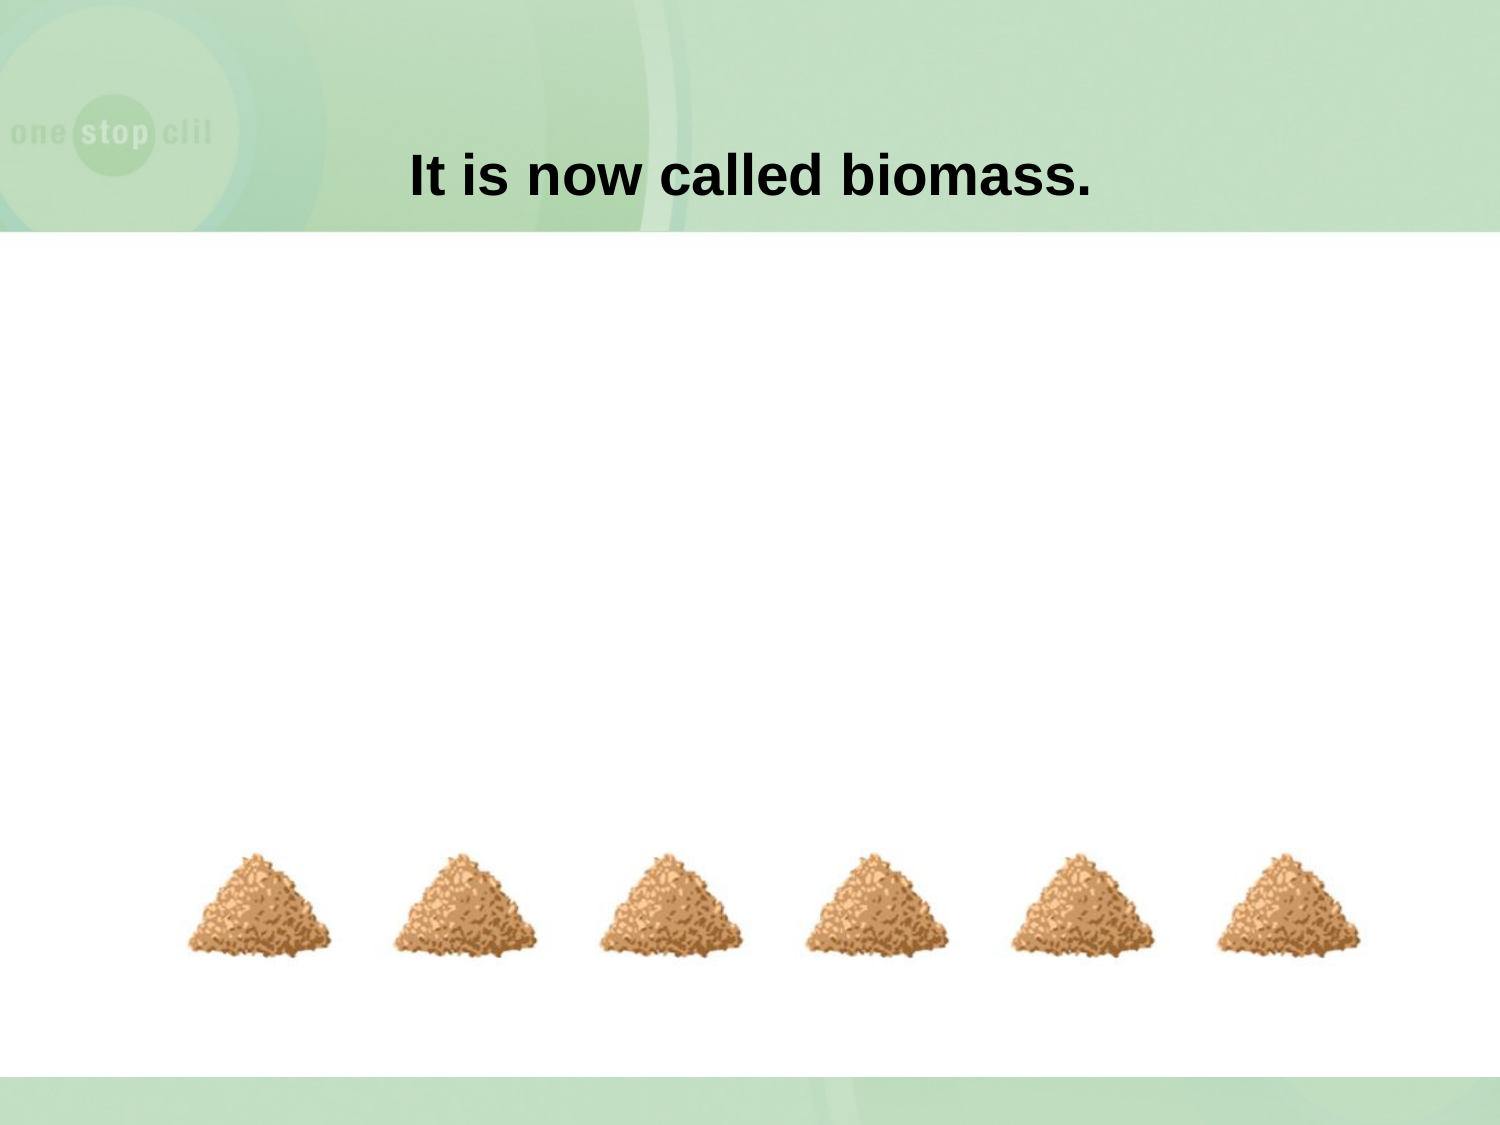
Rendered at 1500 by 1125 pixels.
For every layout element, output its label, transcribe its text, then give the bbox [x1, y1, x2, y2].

title It is now called biomass. [76, 78, 1427, 230]
picture [0, 0, 1500, 1125]
